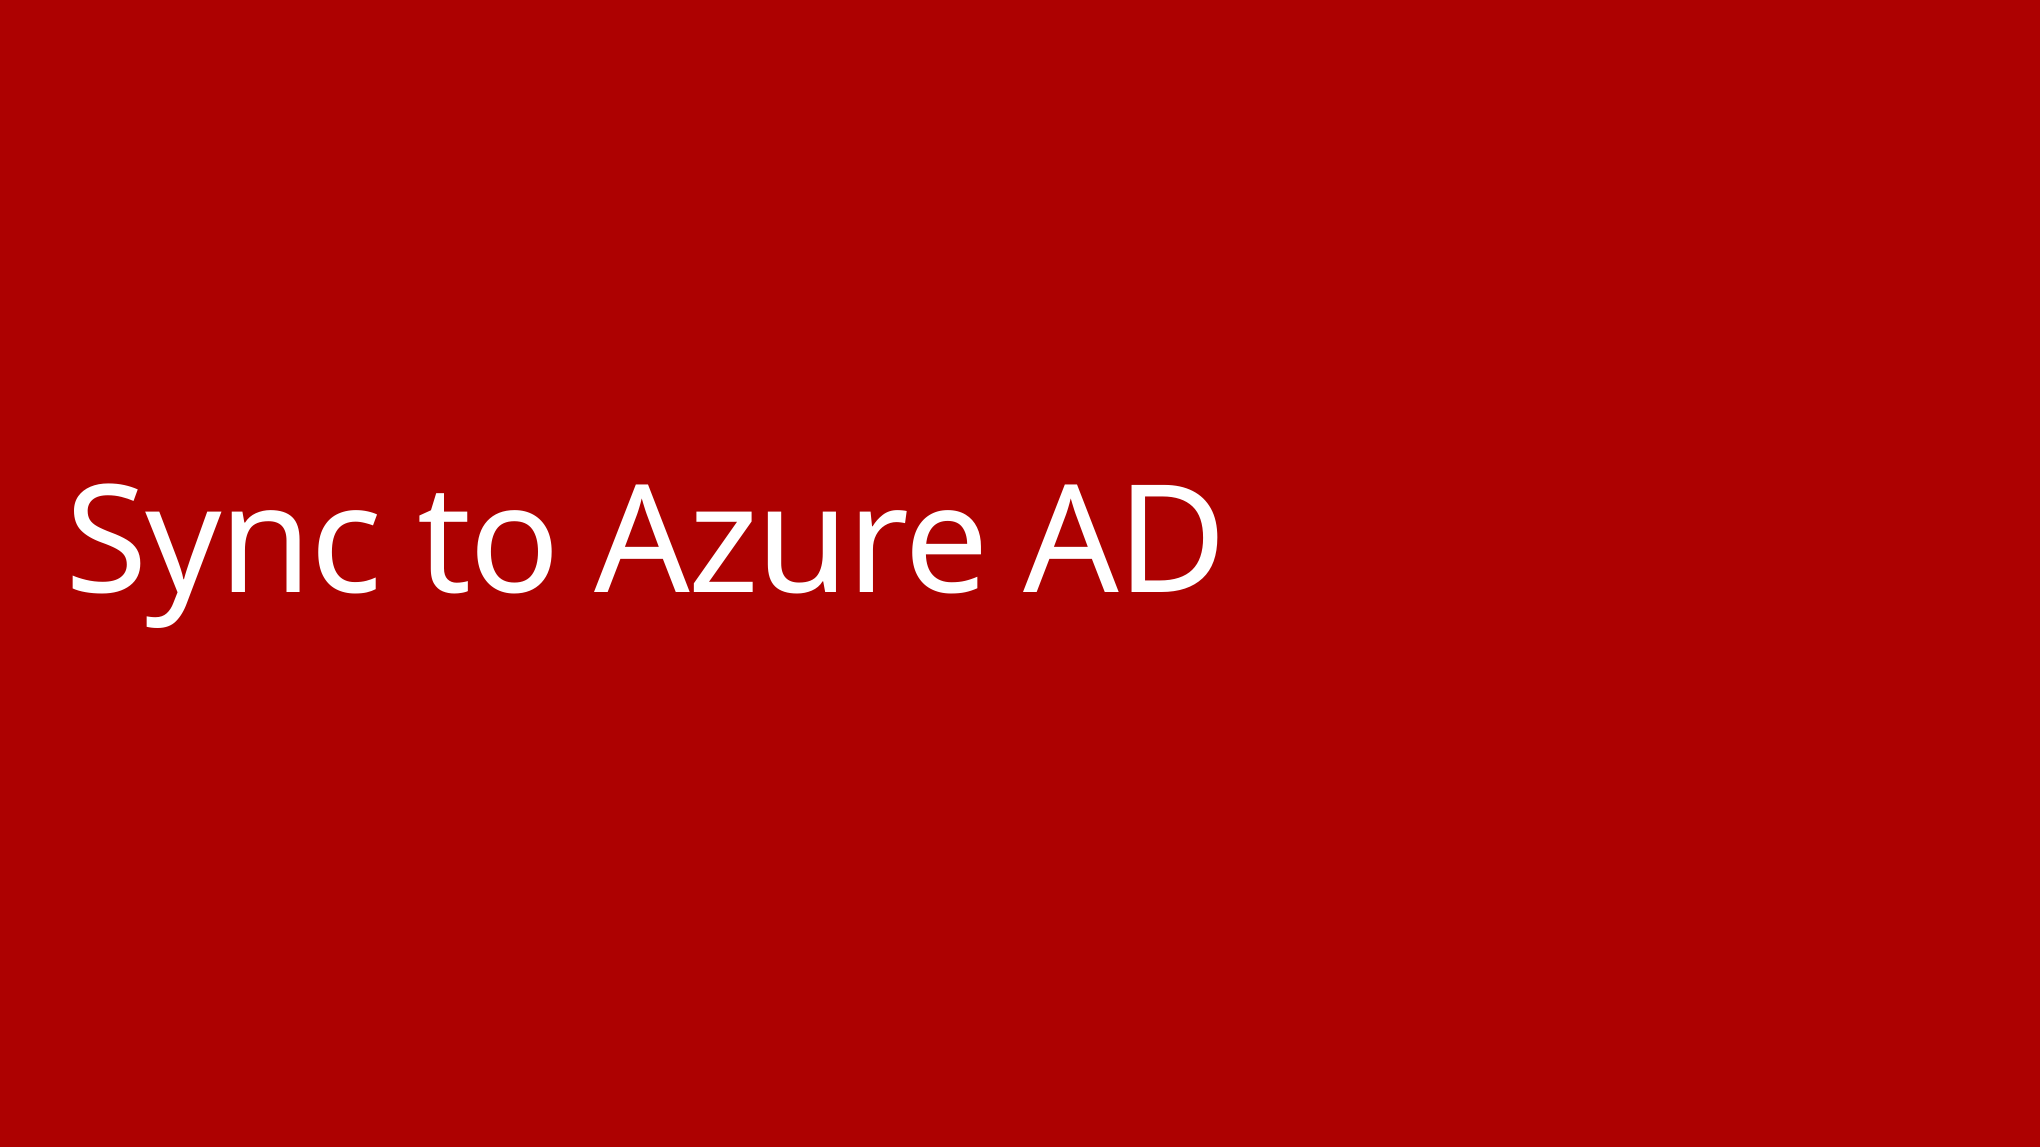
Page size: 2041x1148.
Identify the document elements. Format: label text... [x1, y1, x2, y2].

title Sync to Azure AD [41, 447, 1530, 642]
